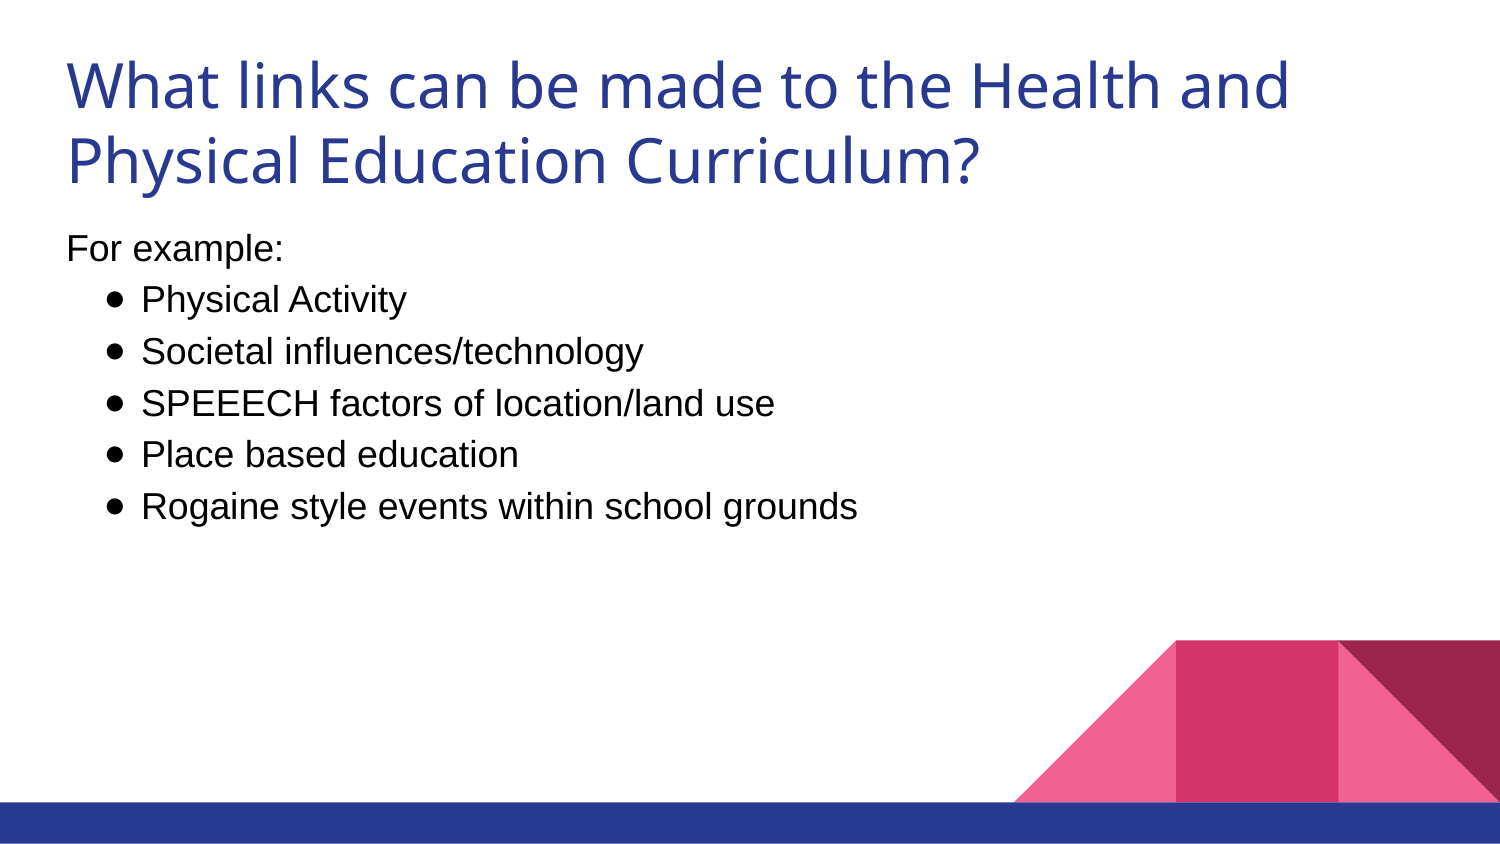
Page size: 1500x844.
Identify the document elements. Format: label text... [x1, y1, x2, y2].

list For example: Physical Activity Societal influences/technology SPEEECH factors of location/land use Place based education Rogaine style events within school grounds [51, 201, 1449, 750]
title What links can be made to the Health and Physical Education Curriculum? [51, 31, 1449, 131]
